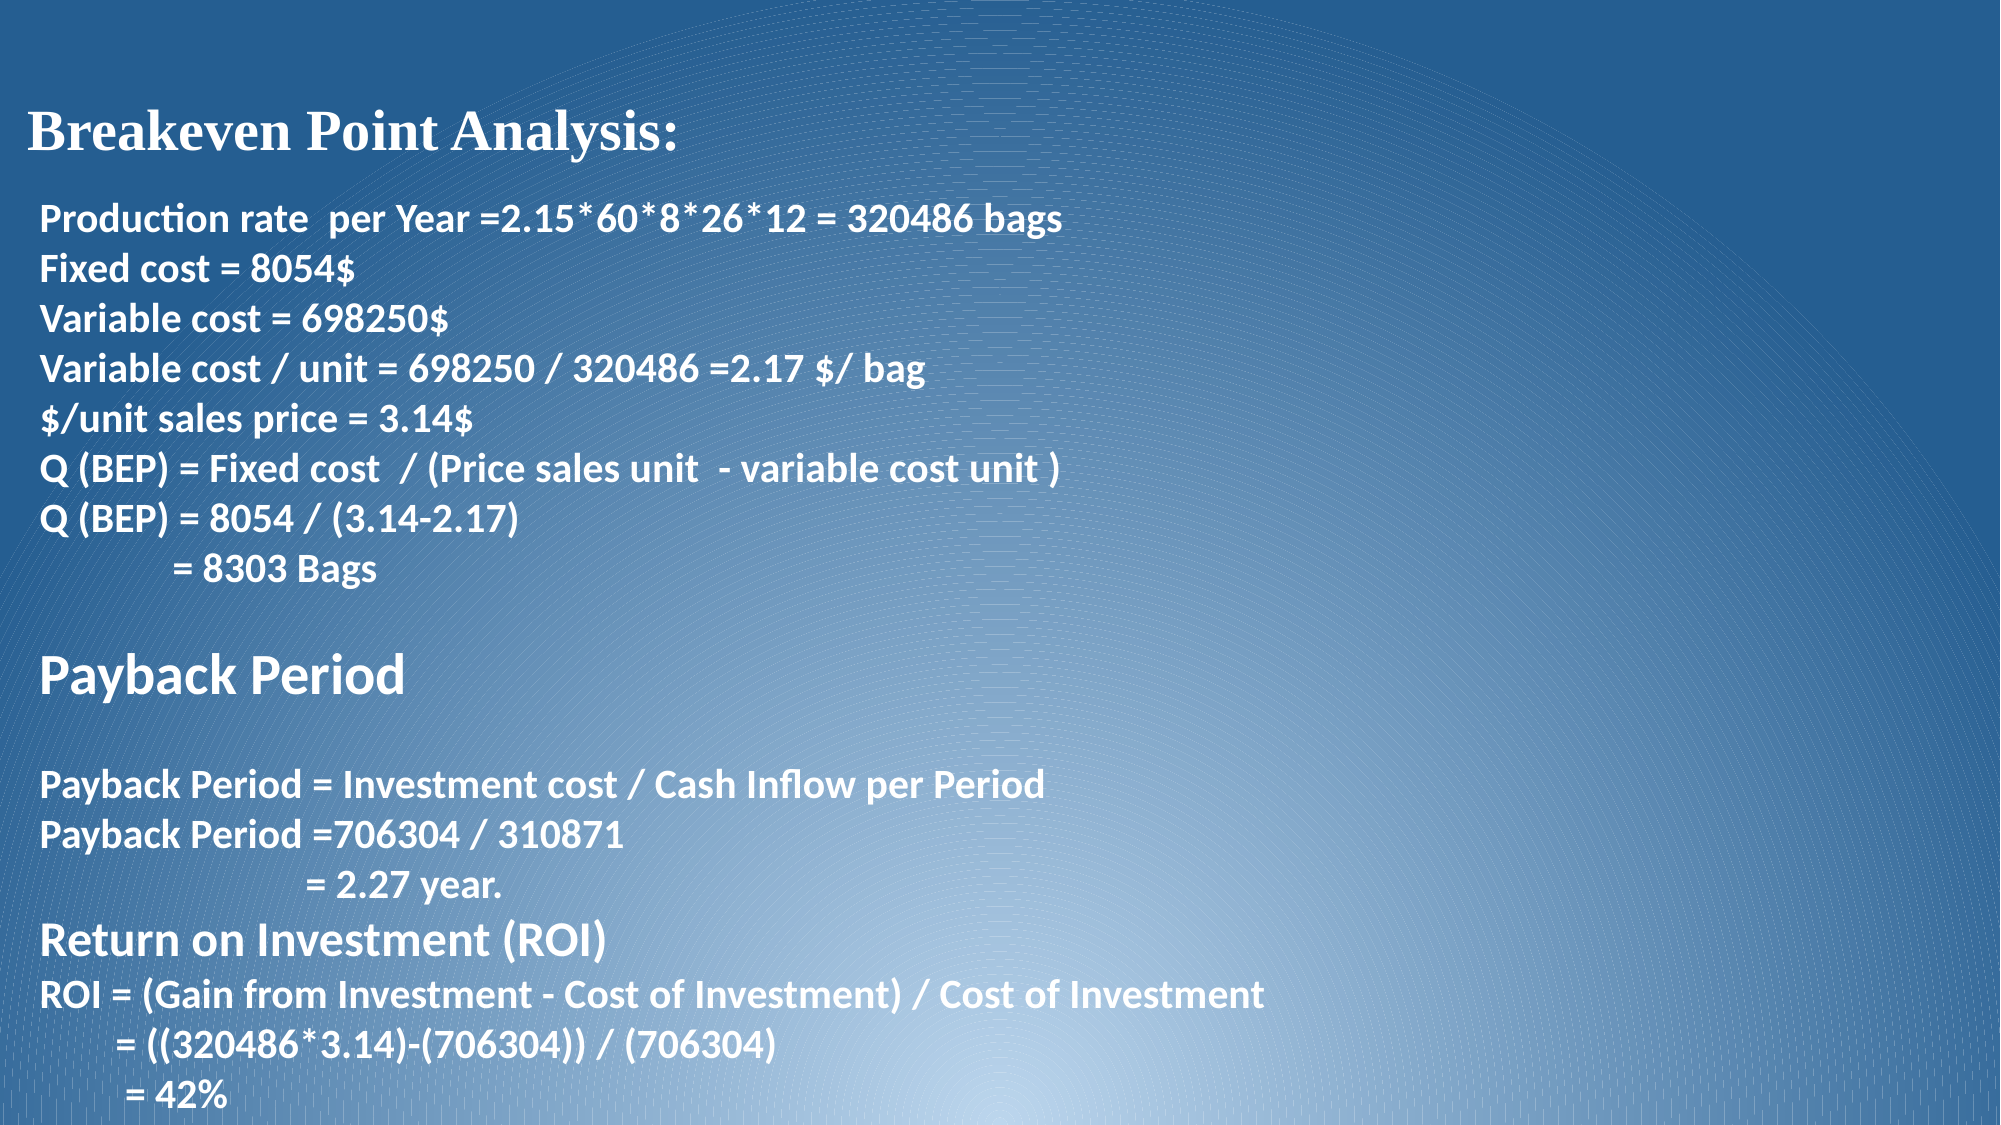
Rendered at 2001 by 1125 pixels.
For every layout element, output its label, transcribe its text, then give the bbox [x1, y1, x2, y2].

text_box Payback Period Payback Period = Investment cost / Cash Inflow per Period Payback Period =706304 / 310871 = 2.27 year. Return on Investment (ROI) ROI = (Gain from Investment - Cost of Investment) / Cost of Investment = ((320486*3.14)-(706304)) / (706304) = 42% [24, 628, 1384, 1124]
text_box Production rate per Year =2.15*60*8*26*12 = 320486 bags Fixed cost = 8054$ Variable cost = 698250$ Variable cost / unit = 698250 / 320486 =2.17 $/ bag $/unit sales price = 3.14$ Q (BEP) = Fixed cost / (Price sales unit - variable cost unit ) Q (BEP) = 8054 / (3.14-2.17) = 8303 Bags [24, 183, 1384, 599]
text_box Breakeven Point Analysis: [27, 92, 682, 163]
